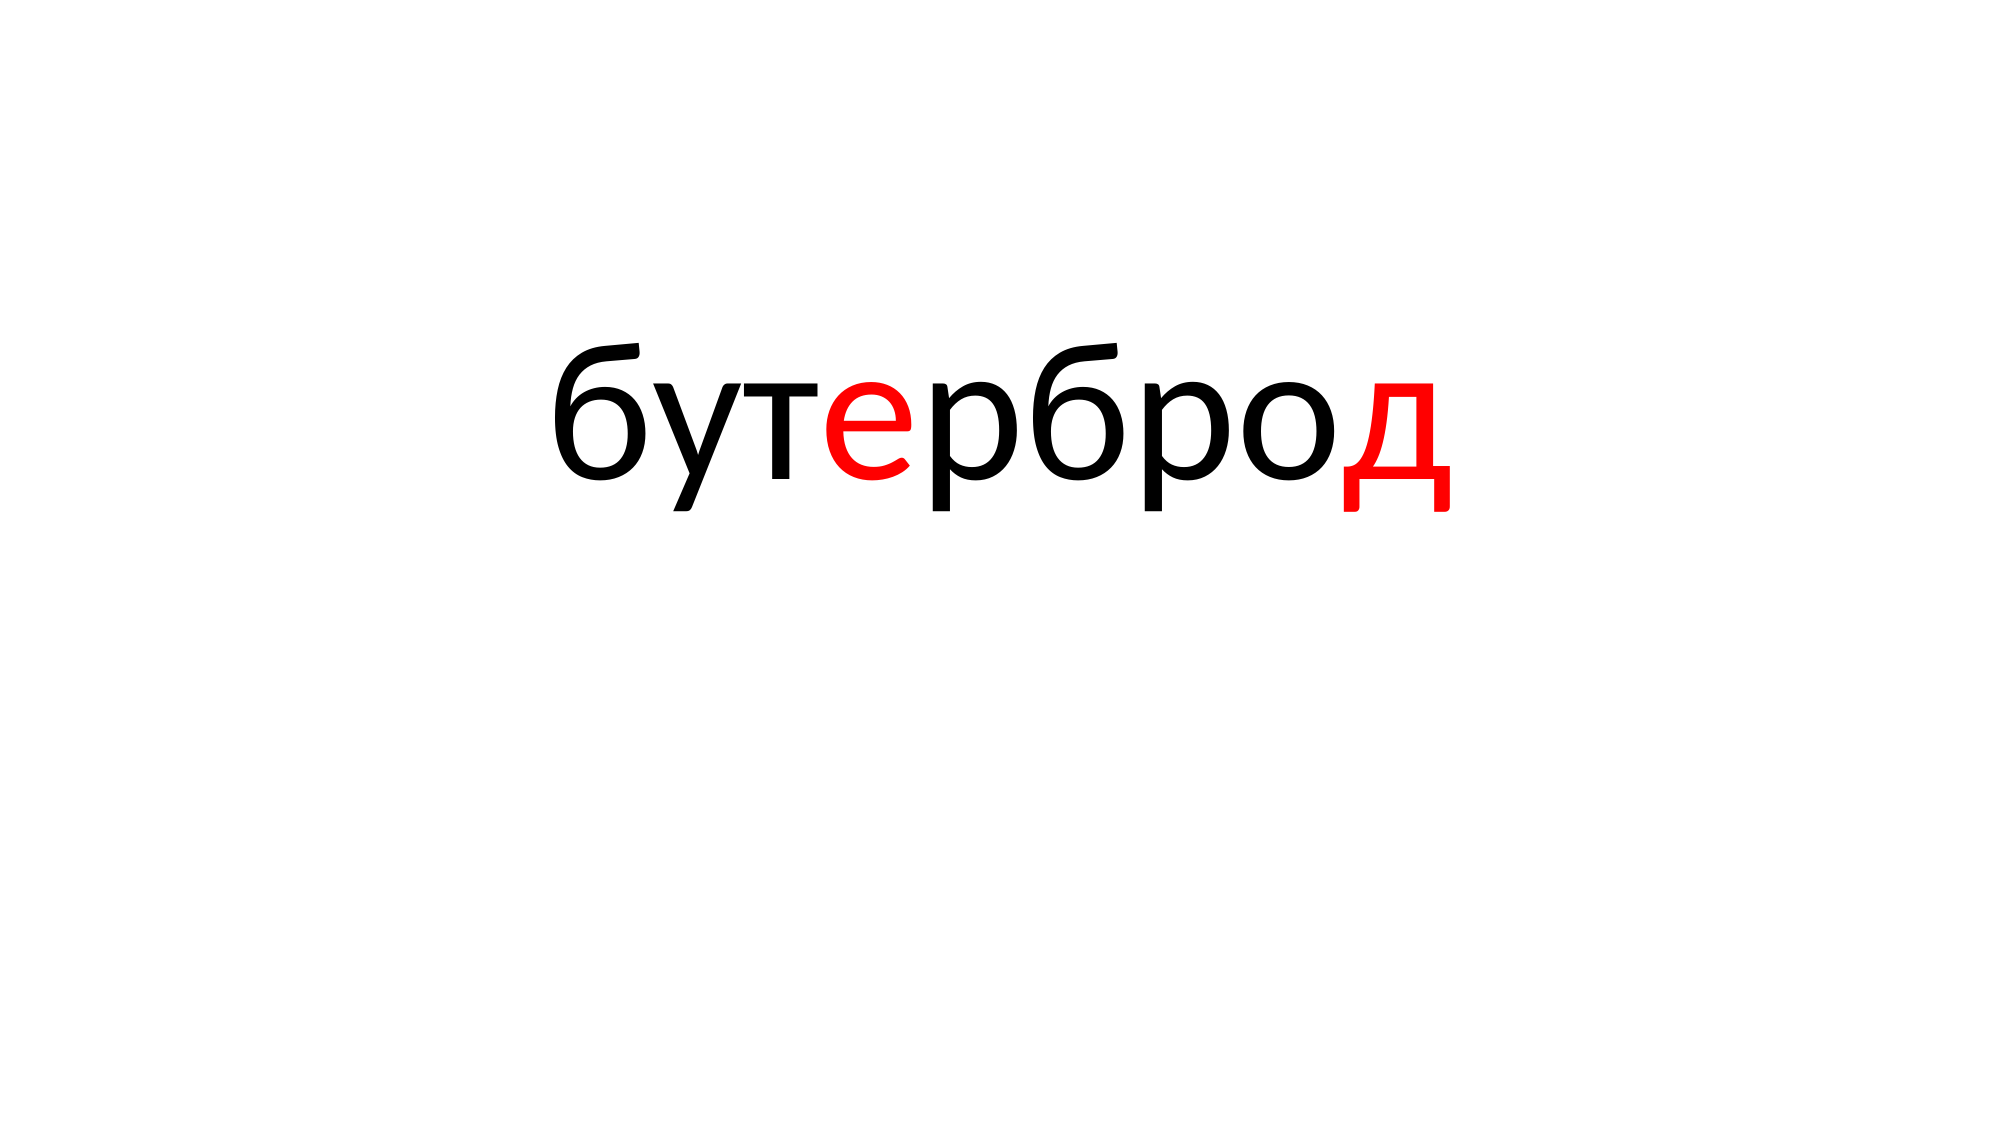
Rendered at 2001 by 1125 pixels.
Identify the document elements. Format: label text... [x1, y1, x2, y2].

list бутерброд [137, 299, 1863, 1014]
